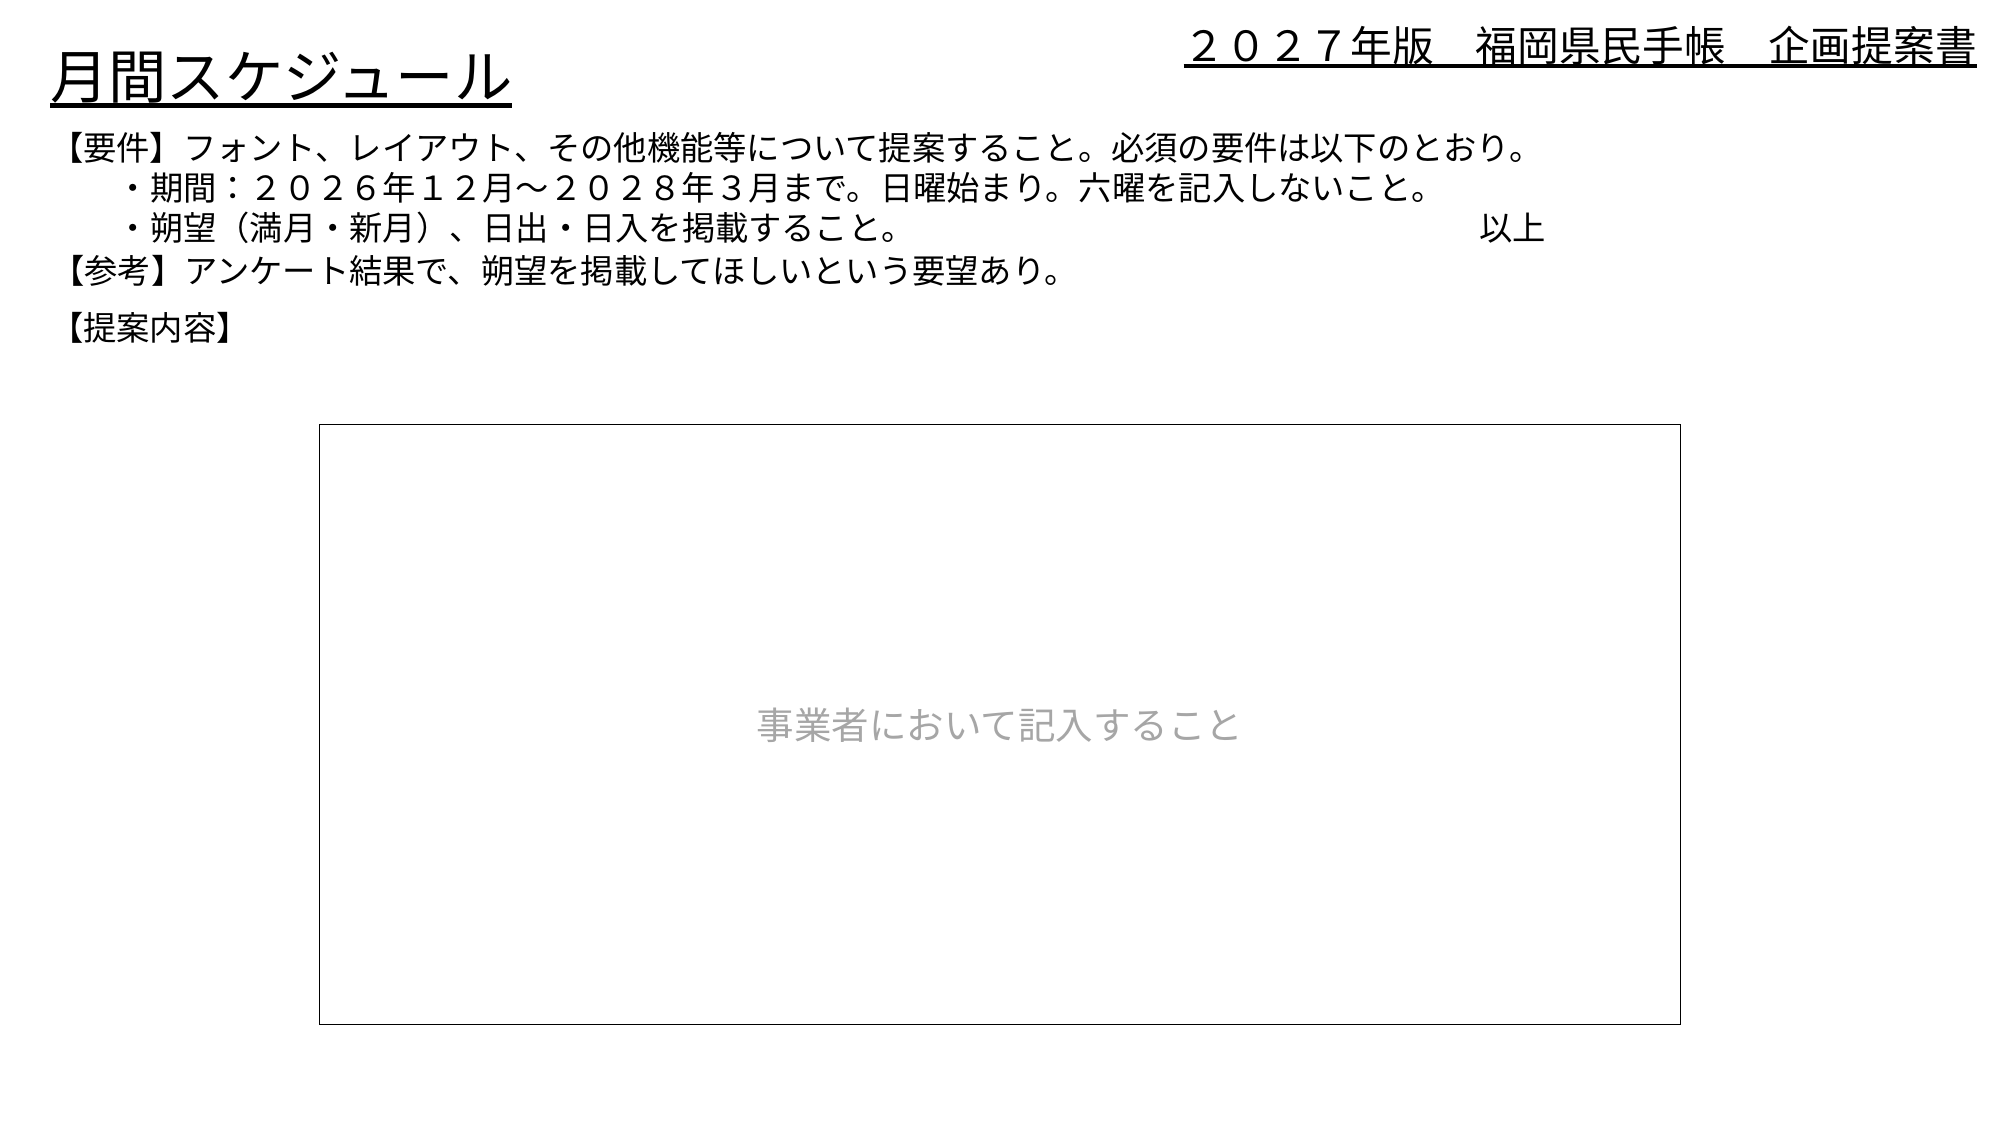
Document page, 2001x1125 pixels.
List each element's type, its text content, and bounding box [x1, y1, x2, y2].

subtitle 月間スケジュール [35, 47, 1353, 113]
text_box 【提案内容】 [35, 284, 1779, 370]
text_box 【参考】アンケート結果で、朔望を掲載してほしいという要望あり。 [36, 227, 1780, 314]
text_box 事業者において記入すること [319, 424, 1681, 1025]
title ２０２７年版 福岡県民手帳 企画提案書 [1168, 0, 2000, 96]
text_box 【要件】フォント、レイアウト、その他機能等について提案すること。必須の要件は以下のとおり。 ・期間：２０２６年１２月～２０２８年３月まで。日曜始まり。六曜を記入しないこと。 ・朔望（満月・新月）、日出・日入を掲載すること。 以上 [35, 119, 1779, 247]
